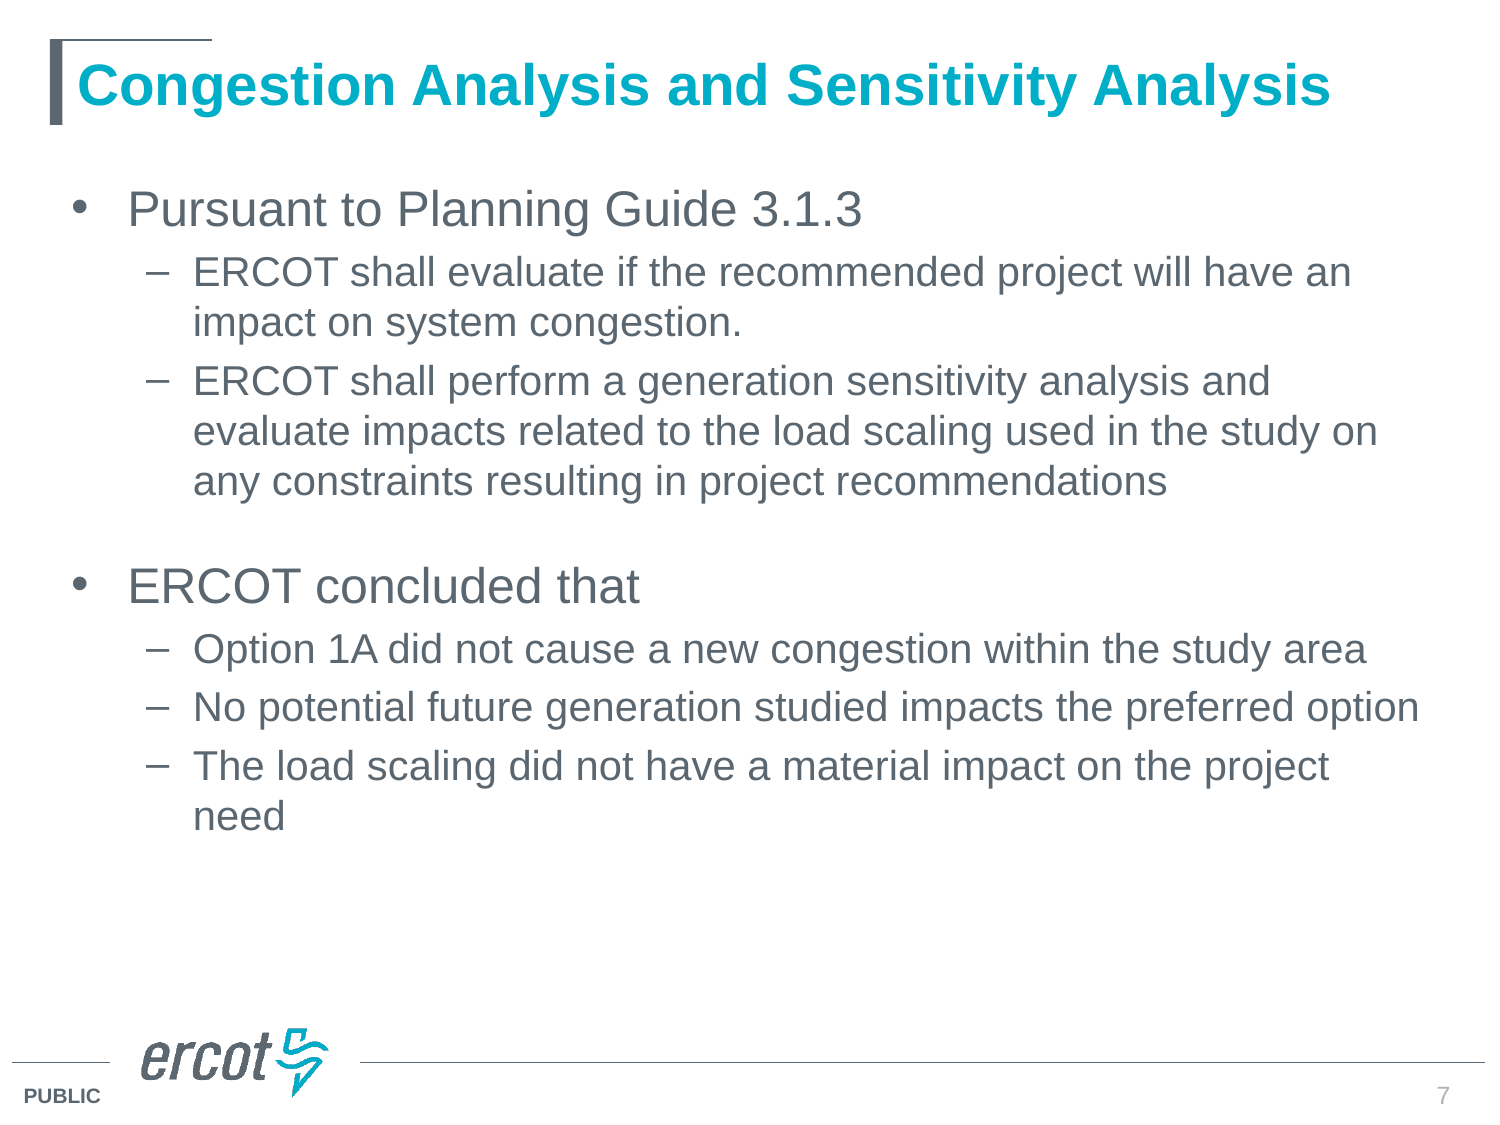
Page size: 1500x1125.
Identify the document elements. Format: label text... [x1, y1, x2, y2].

title Congestion Analysis and Sensitivity Analysis [62, 39, 1450, 125]
list Pursuant to Planning Guide 3.1.3 ERCOT shall evaluate if the recommended project will have an impact on system congestion. ERCOT shall perform a generation sensitivity analysis and evaluate impacts related to the load scaling used in the study on any constraints resulting in project recommendations ERCOT concluded that Option 1A did not cause a new congestion within the study area No potential future generation studied impacts the preferred option The load scaling did not have a material impact on the project need [56, 169, 1444, 1032]
slide_number 7 [1400, 1076, 1488, 1113]
picture [137, 1032, 332, 1100]
